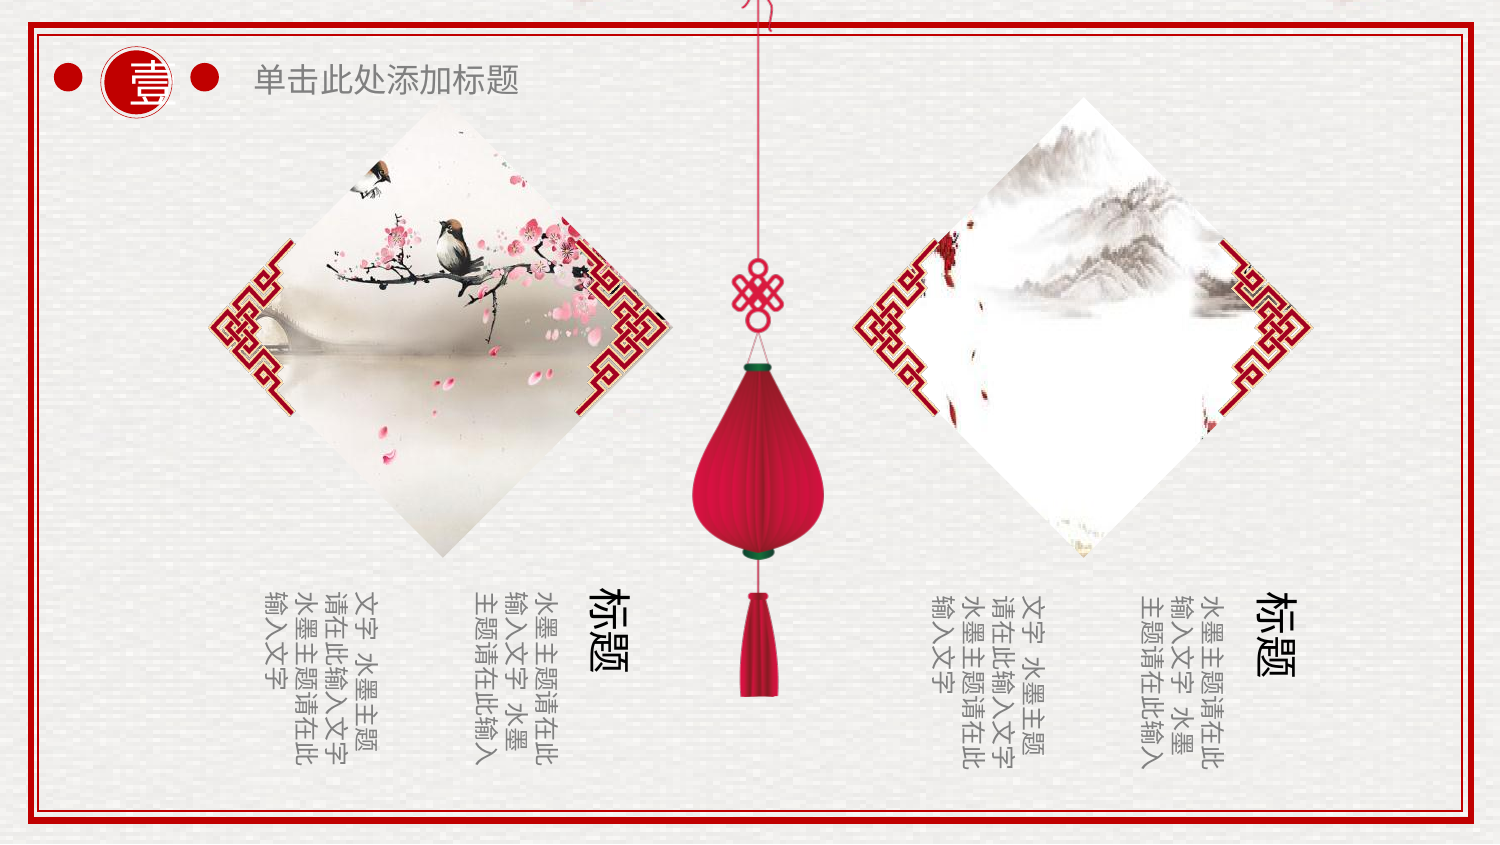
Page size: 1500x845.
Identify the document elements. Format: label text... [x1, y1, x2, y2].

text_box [182, 97, 637, 558]
text_box 水墨主题请在此 输入文字 水墨 主题请在此输入 文字 水墨主题 请在此输入文字 水墨主题请在此 输入文字 [902, 580, 1237, 781]
text_box 水墨主题请在此 输入文字 水墨 主题请在此输入 文字 水墨主题 请在此输入文字 水墨主题请在此 输入文字 [236, 576, 570, 776]
text_box 标题 [1228, 576, 1312, 681]
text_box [880, 97, 1341, 558]
text_box 标题 [561, 572, 637, 676]
picture [0, 0, 1500, 844]
